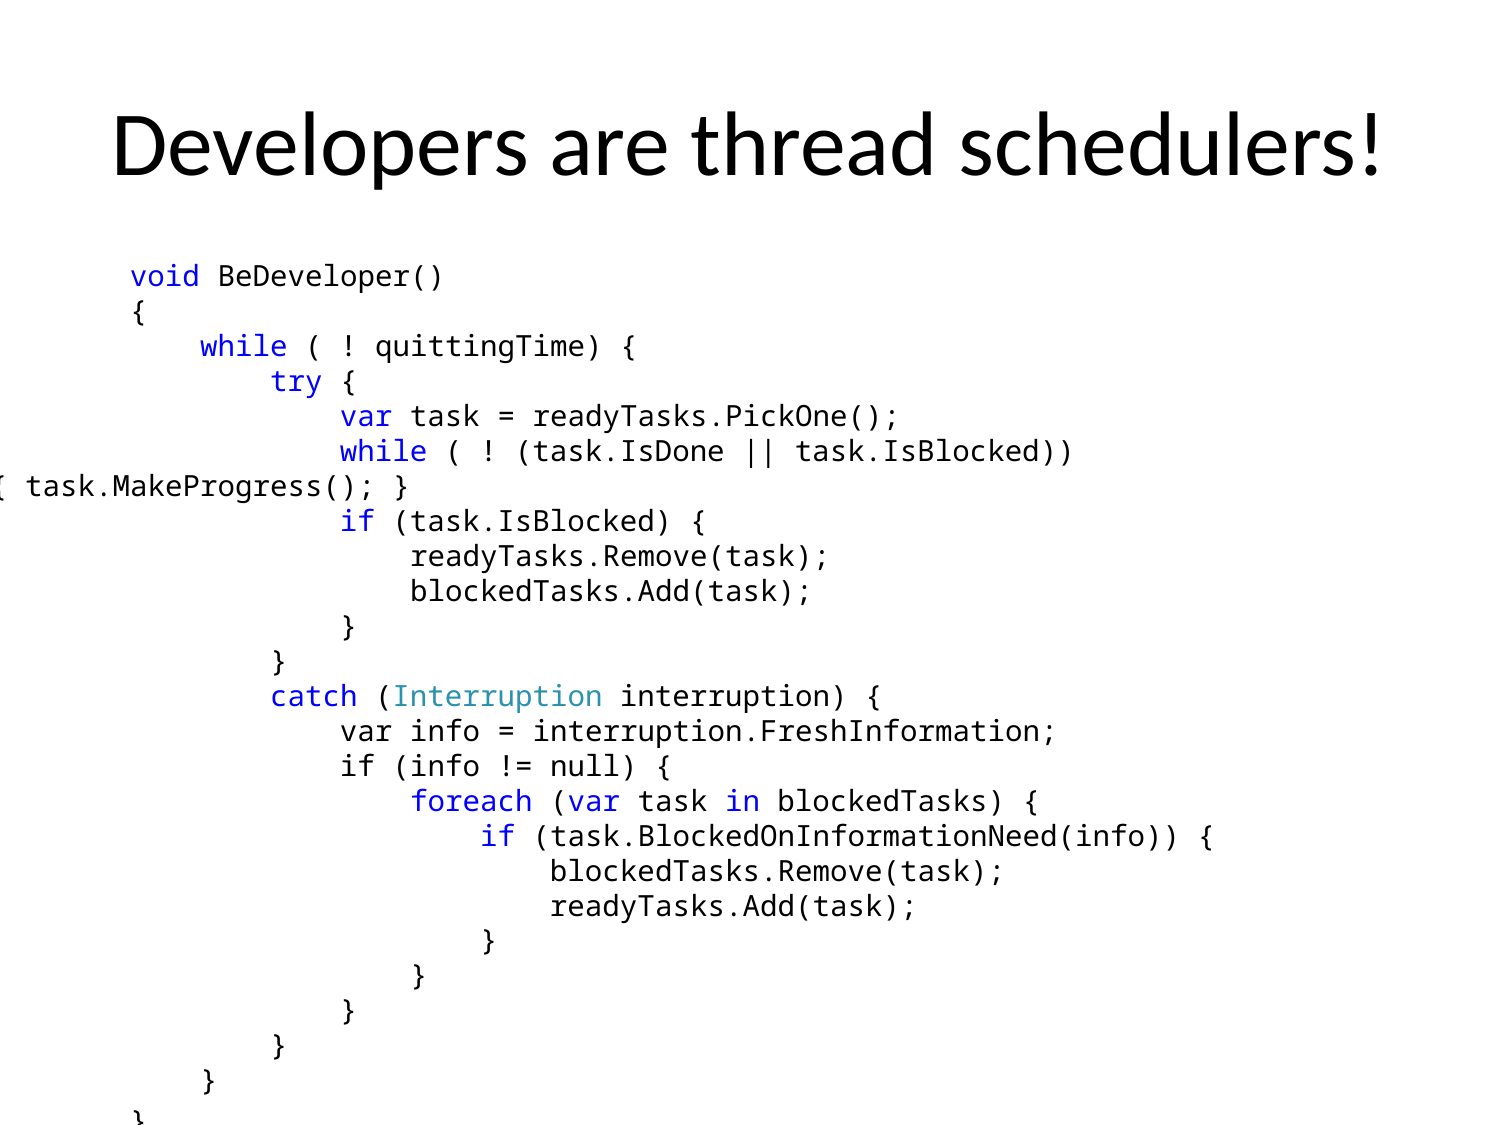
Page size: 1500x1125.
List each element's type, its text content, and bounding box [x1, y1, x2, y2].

list void BeDeveloper() { while ( ! quittingTime) { try { var task = readyTasks.PickOne(); while ( ! (task.IsDone || task.IsBlocked)) { task.MakeProgress(); } if (task.IsBlocked) { readyTasks.Remove(task); blockedTasks.Add(task); } } catch (Interruption interruption) { var info = interruption.FreshInformation; if (info != null) { foreach (var task in blockedTasks) { if (task.BlockedOnInformationNeed(info)) { blockedTasks.Remove(task); readyTasks.Add(task); } } } } } } [0, 249, 1438, 1125]
title Developers are thread schedulers! [75, 45, 1425, 233]
